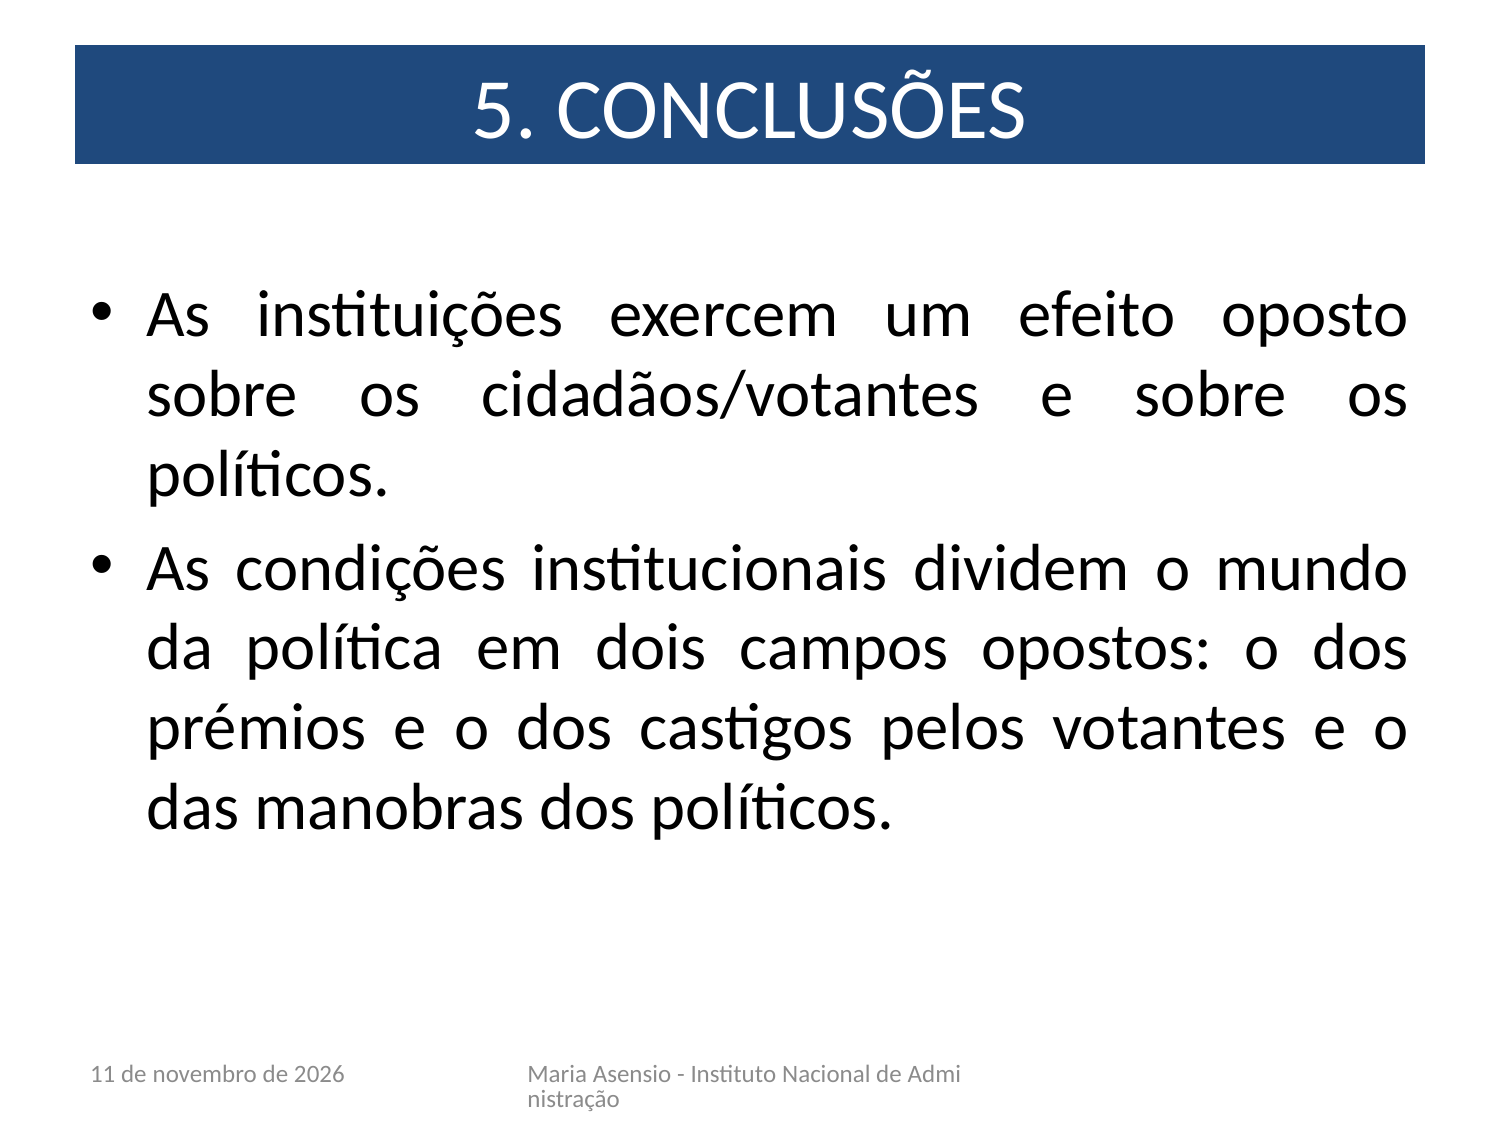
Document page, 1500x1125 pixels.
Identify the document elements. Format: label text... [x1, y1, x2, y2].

title 5. CONCLUSÕES [75, 45, 1425, 164]
list As instituições exercem um efeito oposto sobre os cidadãos/votantes e sobre os políticos. As condições institucionais dividem o mundo da política em dois campos opostos: o dos prémios e o dos castigos pelos votantes e o das manobras dos políticos. [75, 262, 1425, 1005]
footer Maria Asensio - Instituto Nacional de Administração [512, 1042, 988, 1103]
slide_number 21 de Maio de 2010 [75, 1042, 425, 1103]
